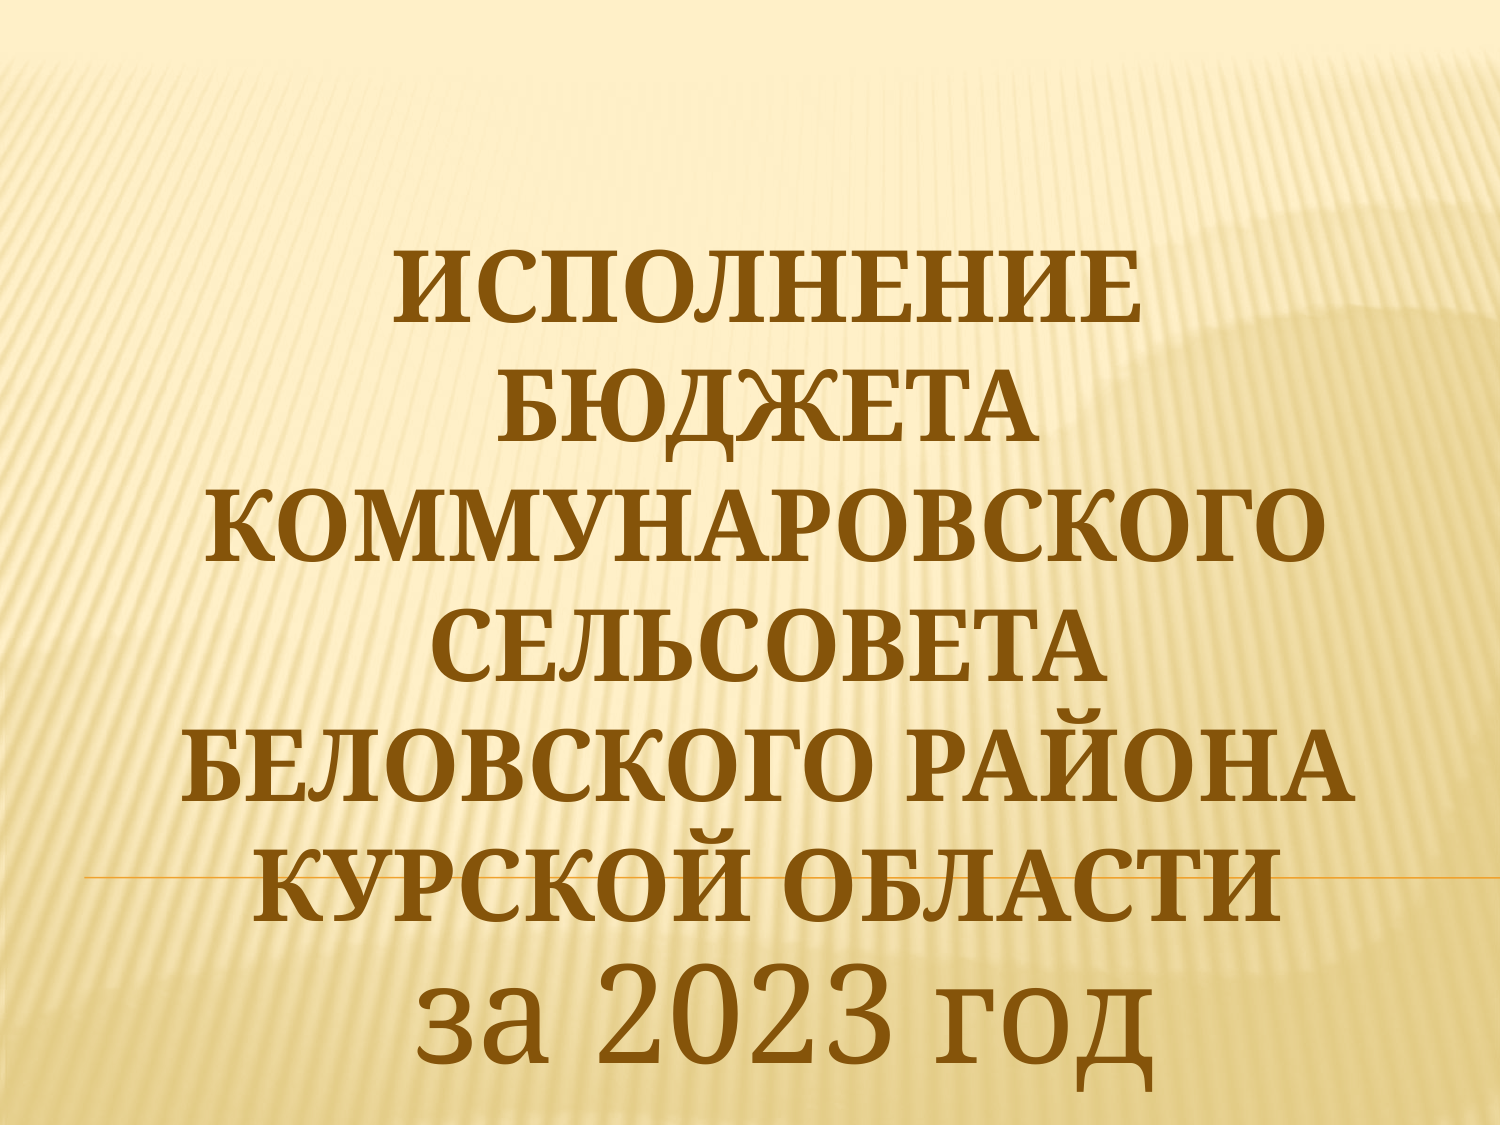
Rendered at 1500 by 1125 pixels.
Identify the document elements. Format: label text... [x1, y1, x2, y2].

subtitle за 2023 год [218, 869, 1351, 1099]
title Исполнение бюджета коммунаровского сельсовета Беловского района Курской области [105, 70, 1430, 950]
